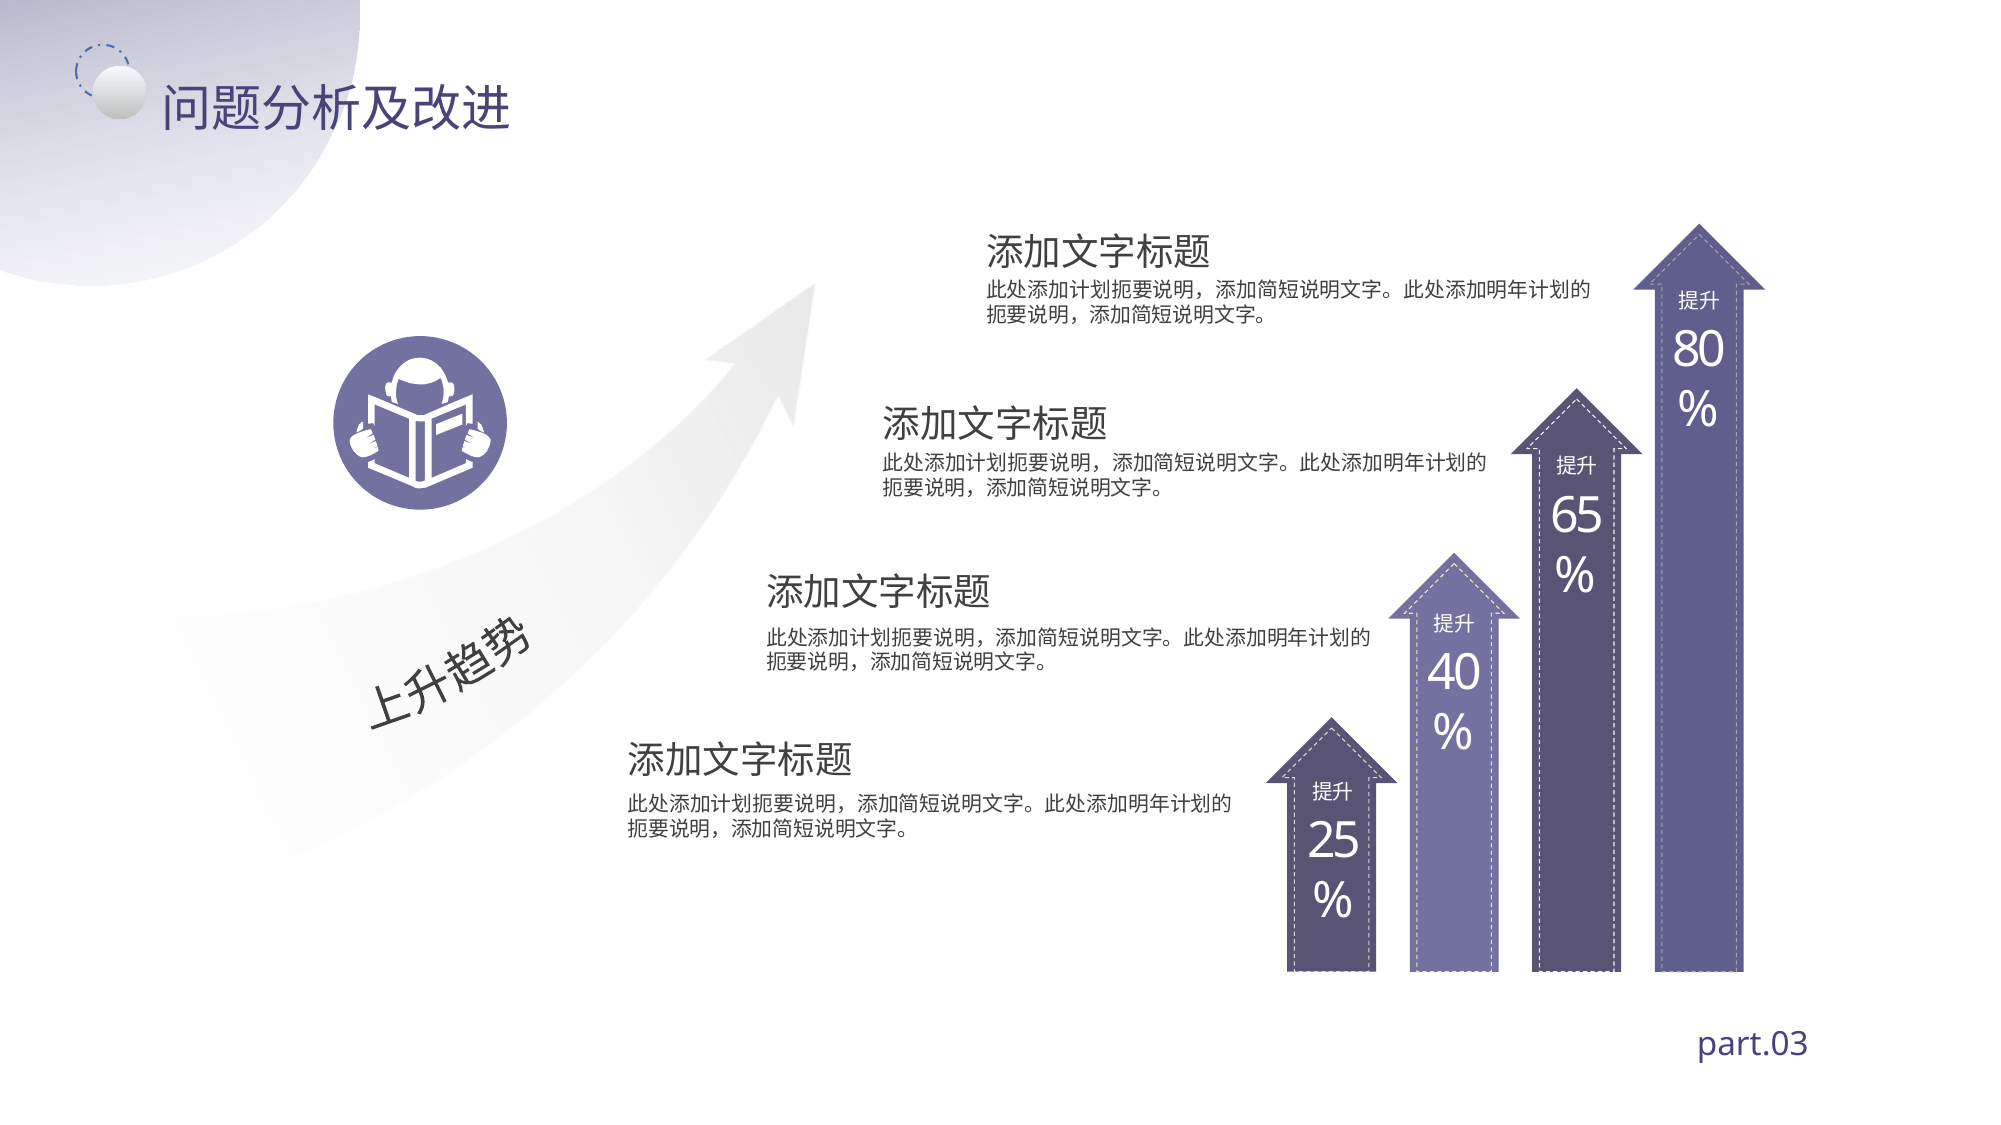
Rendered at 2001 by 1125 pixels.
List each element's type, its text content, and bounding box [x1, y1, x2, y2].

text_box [1388, 552, 1510, 972]
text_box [971, 220, 1606, 336]
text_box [333, 336, 507, 510]
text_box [612, 728, 1247, 849]
text_box [75, 43, 130, 97]
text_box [751, 560, 1386, 683]
picture [55, 236, 778, 905]
text_box [92, 64, 146, 120]
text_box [1510, 388, 1633, 972]
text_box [1633, 223, 1766, 972]
text_box 问题分析及改进 [146, 39, 625, 145]
text_box part.03 [1682, 994, 1916, 1070]
text_box [0, 0, 361, 284]
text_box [867, 392, 1502, 508]
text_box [1265, 717, 1388, 972]
